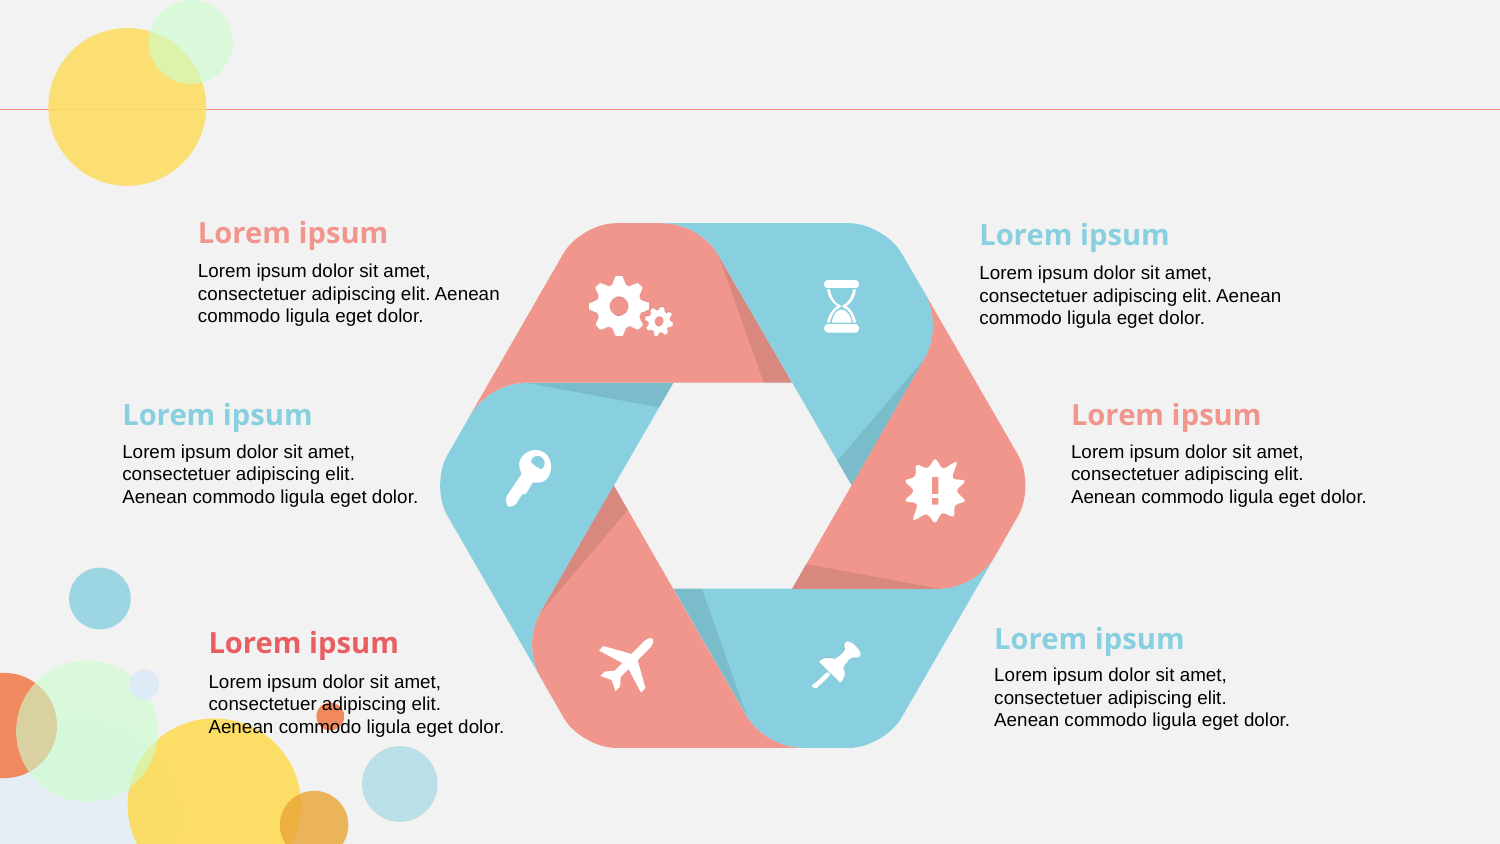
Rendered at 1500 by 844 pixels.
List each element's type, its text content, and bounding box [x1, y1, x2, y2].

text_box Lorem ipsum [193, 617, 421, 668]
text_box Lorem ipsum dolor sit amet, consectetuer adipiscing elit. Aenean commodo ligula eget dolor. [183, 251, 432, 335]
text_box Lorem ipsum [183, 206, 410, 257]
text_box Lorem ipsum [964, 208, 1192, 259]
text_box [437, 222, 1029, 749]
text_box Lorem ipsum dolor sit amet, consectetuer adipiscing elit. Aenean commodo ligula eget dolor. [1033, 253, 1297, 336]
text_box Lorem ipsum dolor sit amet, consectetuer adipiscing elit. Aenean commodo ligula eget dolor. [193, 662, 432, 745]
text_box Lorem ipsum [1033, 612, 1207, 663]
text_box Lorem ipsum [1056, 389, 1283, 439]
text_box Lorem ipsum dolor sit amet, consectetuer adipiscing elit. Aenean commodo ligula eget dolor. [107, 432, 432, 515]
text_box Lorem ipsum dolor sit amet, consectetuer adipiscing elit. Aenean commodo ligula eget dolor. [1033, 655, 1307, 738]
text_box Lorem ipsum dolor sit amet, consectetuer adipiscing elit. Aenean commodo ligula eget dolor. [1056, 432, 1384, 515]
text_box Lorem ipsum [107, 389, 335, 439]
